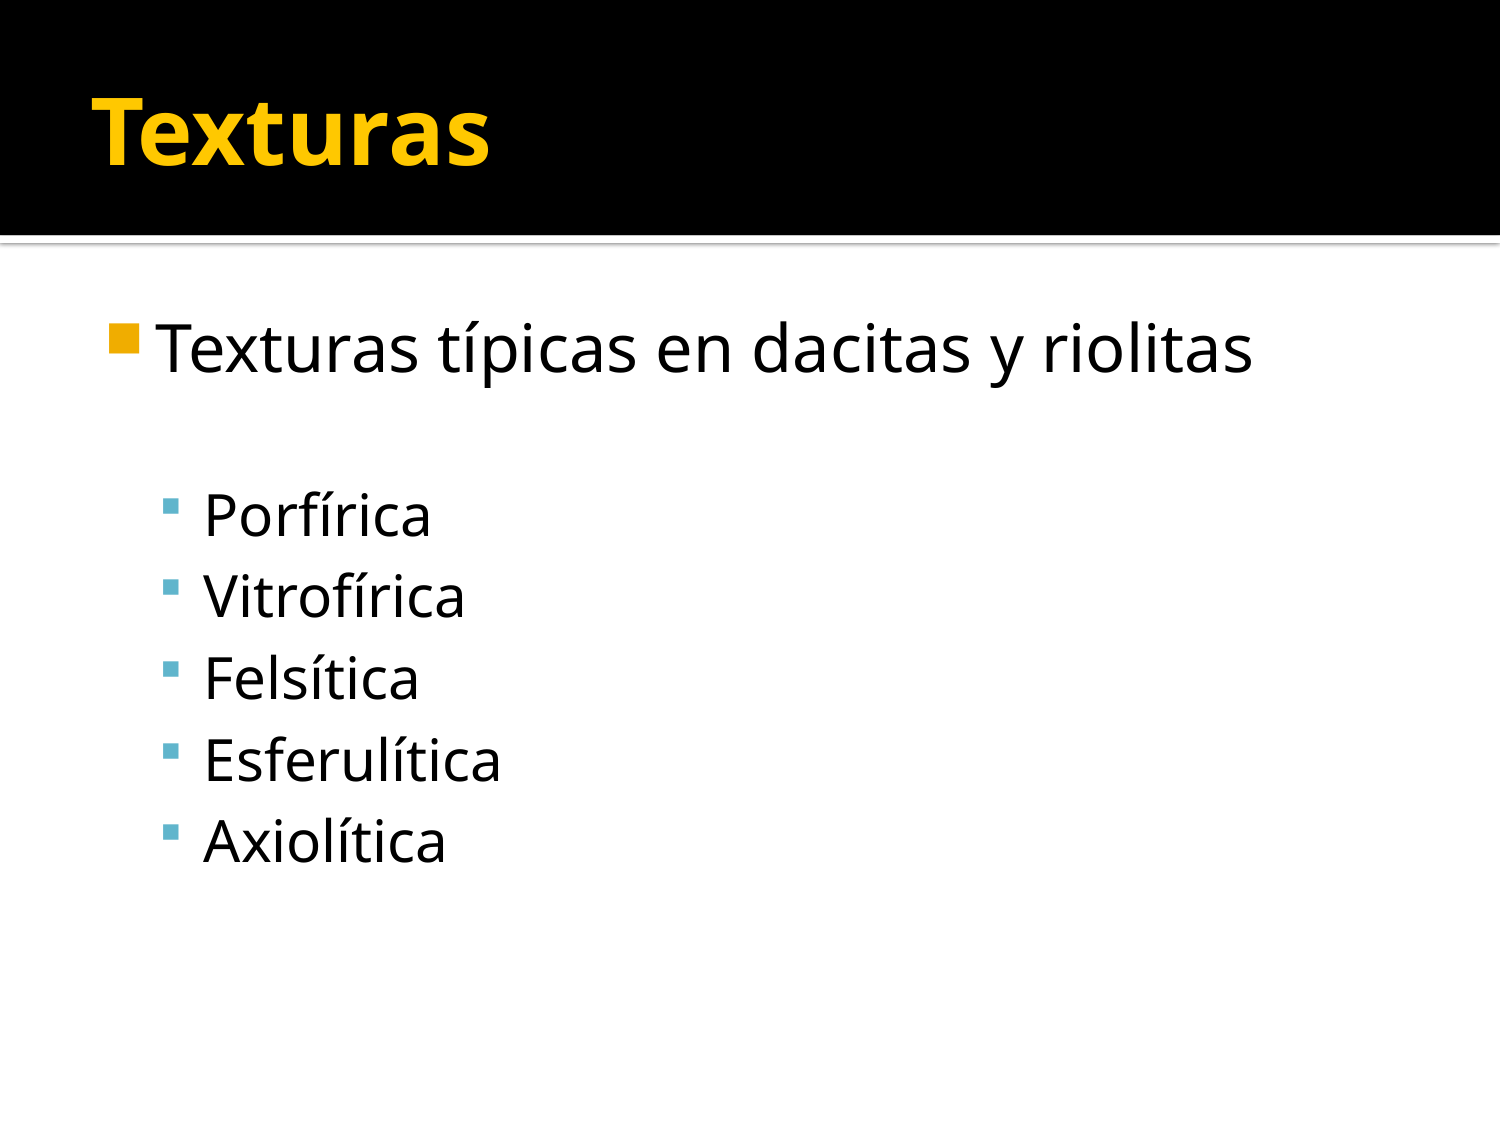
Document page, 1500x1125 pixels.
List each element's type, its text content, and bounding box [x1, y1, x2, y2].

title Texturas [75, 25, 1425, 231]
list Texturas típicas en dacitas y riolitas Porfírica Vitrofírica Felsítica Esferulítica Axiolítica [74, 290, 1426, 1051]
